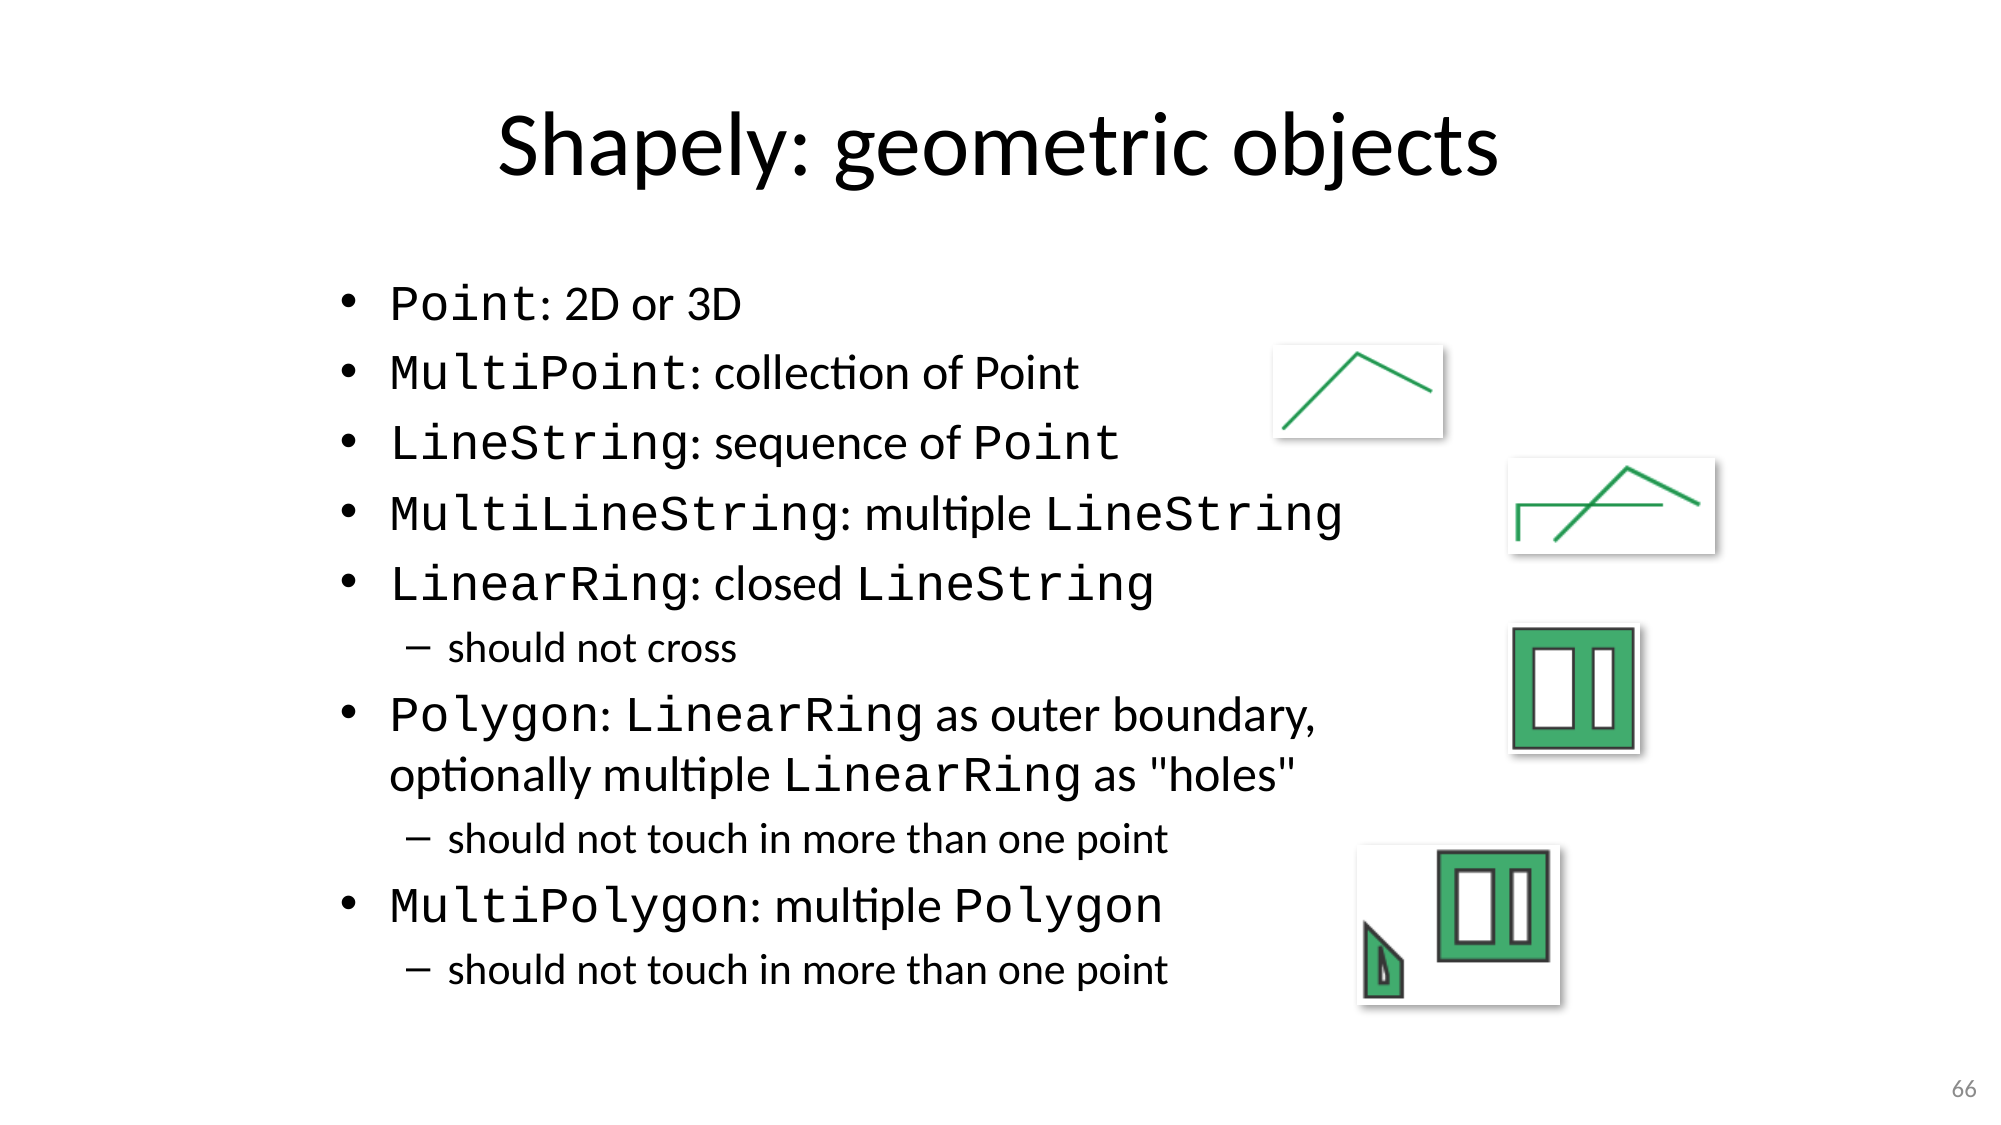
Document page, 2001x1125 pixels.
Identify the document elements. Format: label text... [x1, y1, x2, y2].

picture [1507, 623, 1640, 755]
picture [1357, 845, 1560, 1006]
picture [1507, 458, 1715, 555]
picture [1272, 345, 1443, 438]
title Shapely: geometric objects [99, 45, 1900, 233]
list Point: 2D or 3D MultiPoint: collection of Point LineString: sequence of Point MultiLineString: multiple LineString LinearRing: closed LineString should not cross Polygon: LinearRing as outer boundary, optionally multiple LinearRing as "holes" should not touch in more than one point MultiPolygon: multiple Polygon should not touch in more than one point [324, 262, 1508, 1005]
slide_number 66 [1525, 1057, 1993, 1118]
